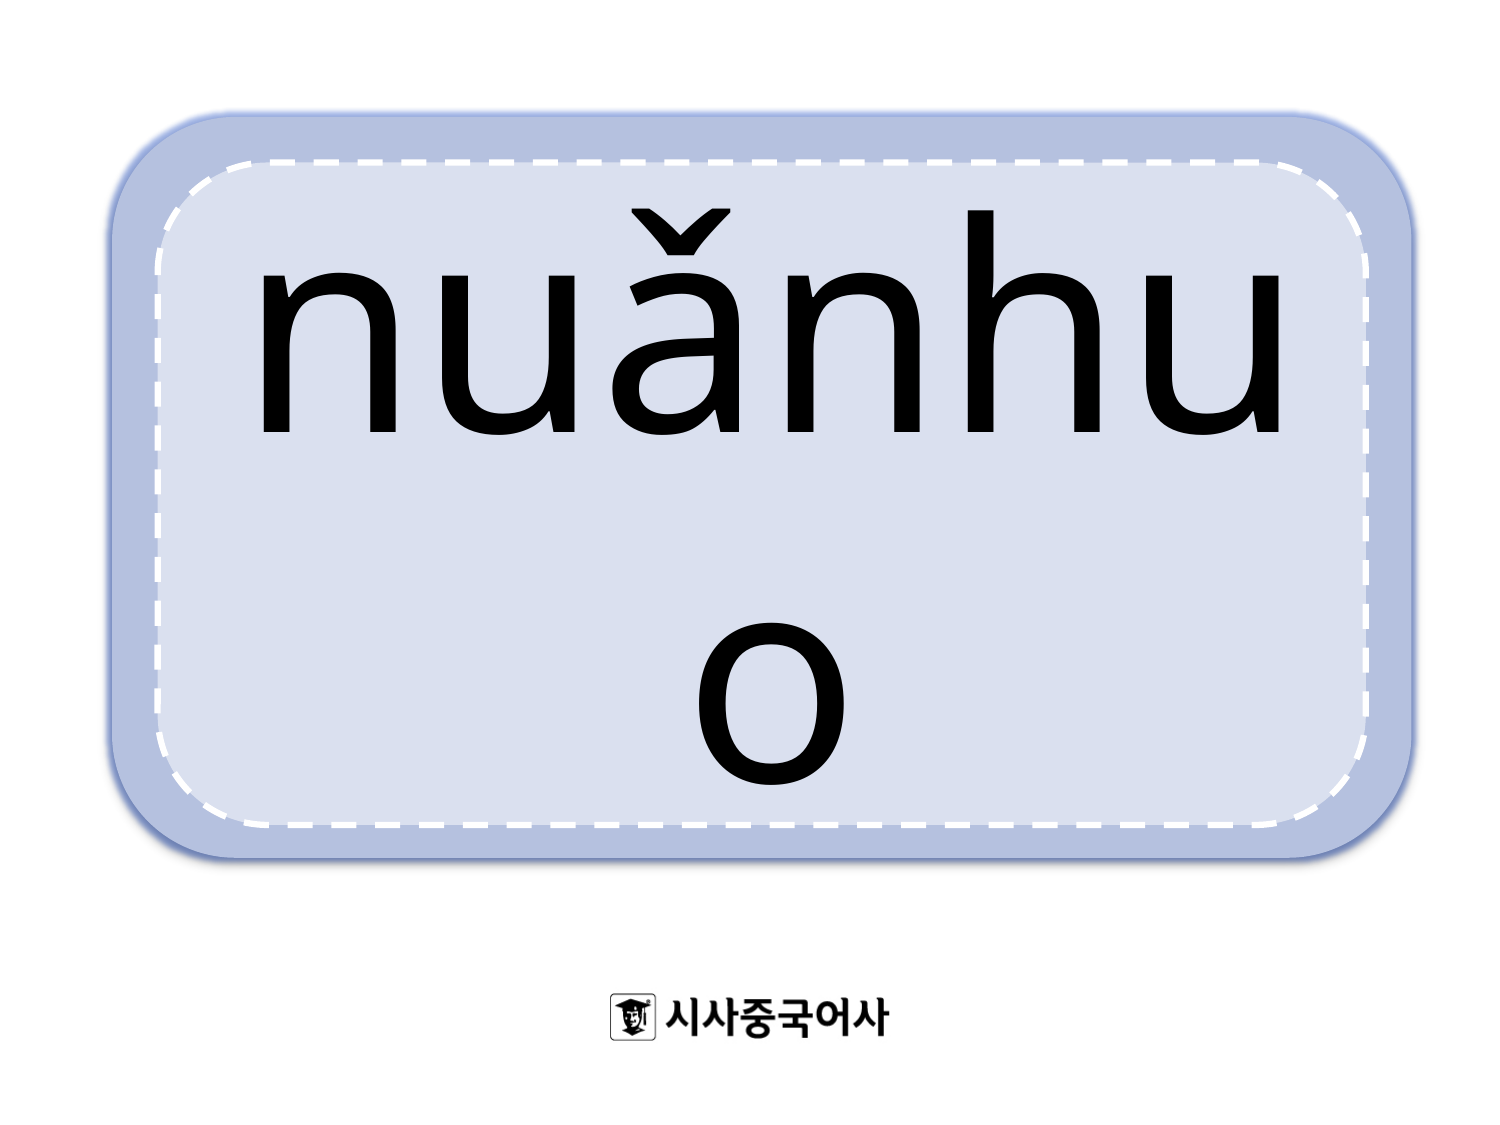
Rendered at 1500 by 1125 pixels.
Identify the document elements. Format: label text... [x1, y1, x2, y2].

picture [602, 987, 898, 1047]
text_box nuǎnhuo [167, 159, 1376, 823]
